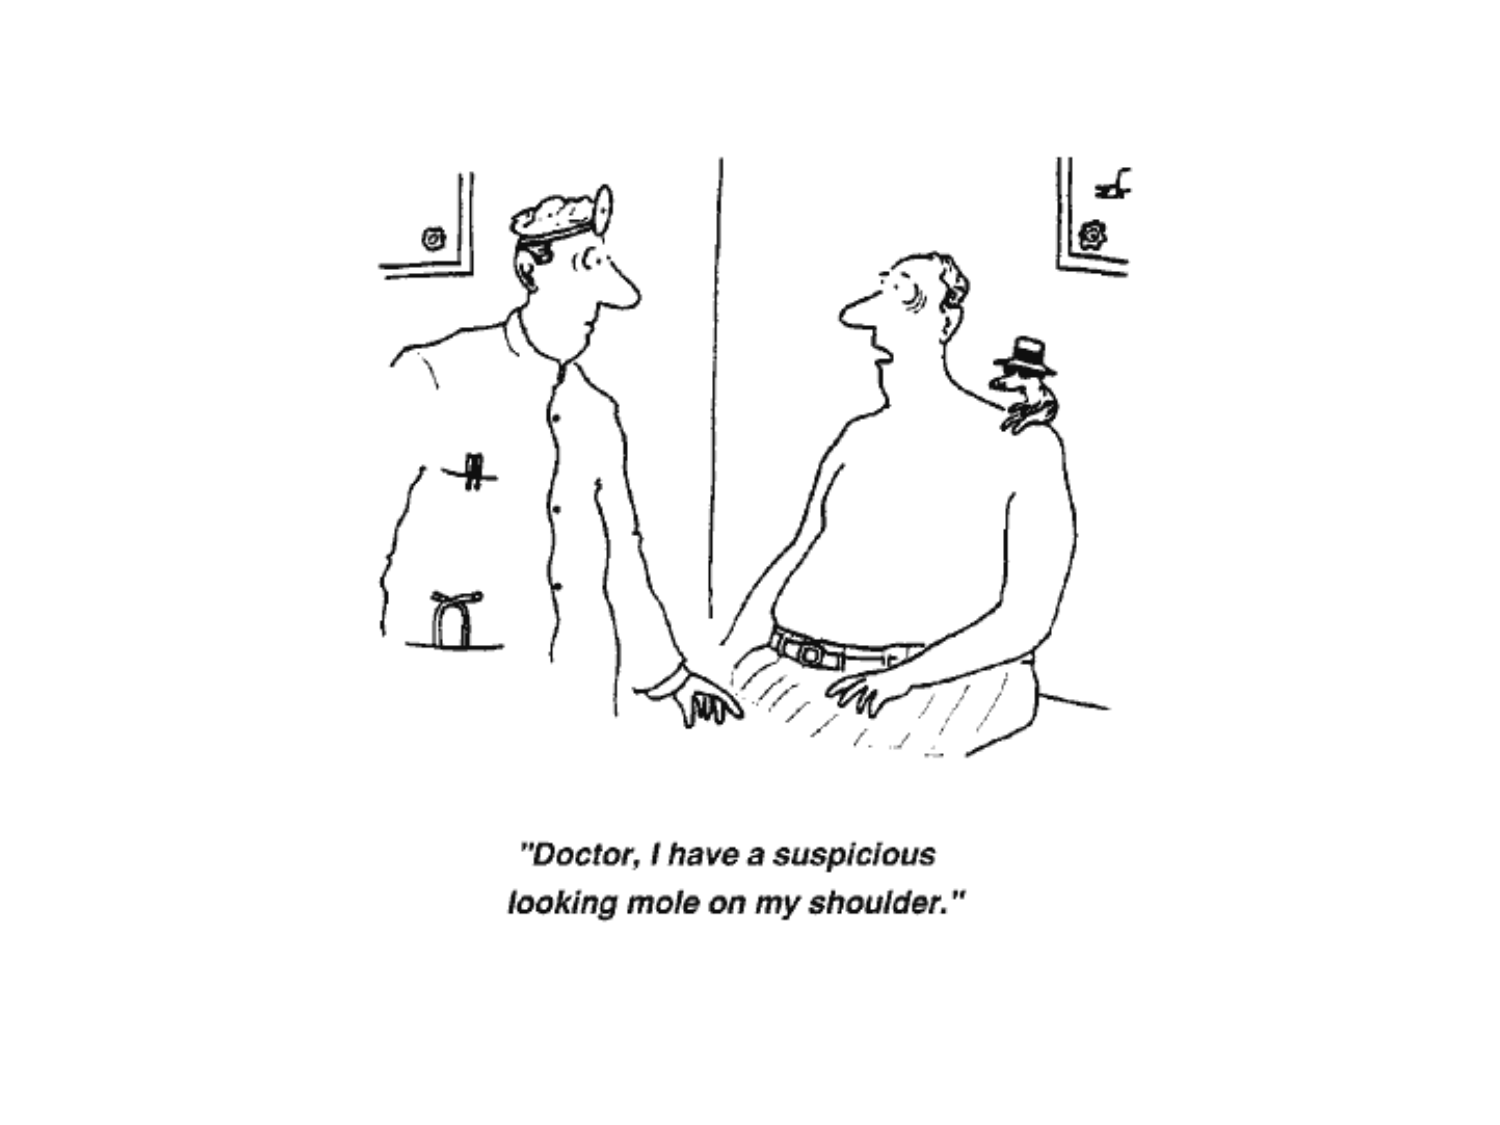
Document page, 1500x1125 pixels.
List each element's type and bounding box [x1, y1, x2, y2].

picture [337, 112, 1160, 935]
